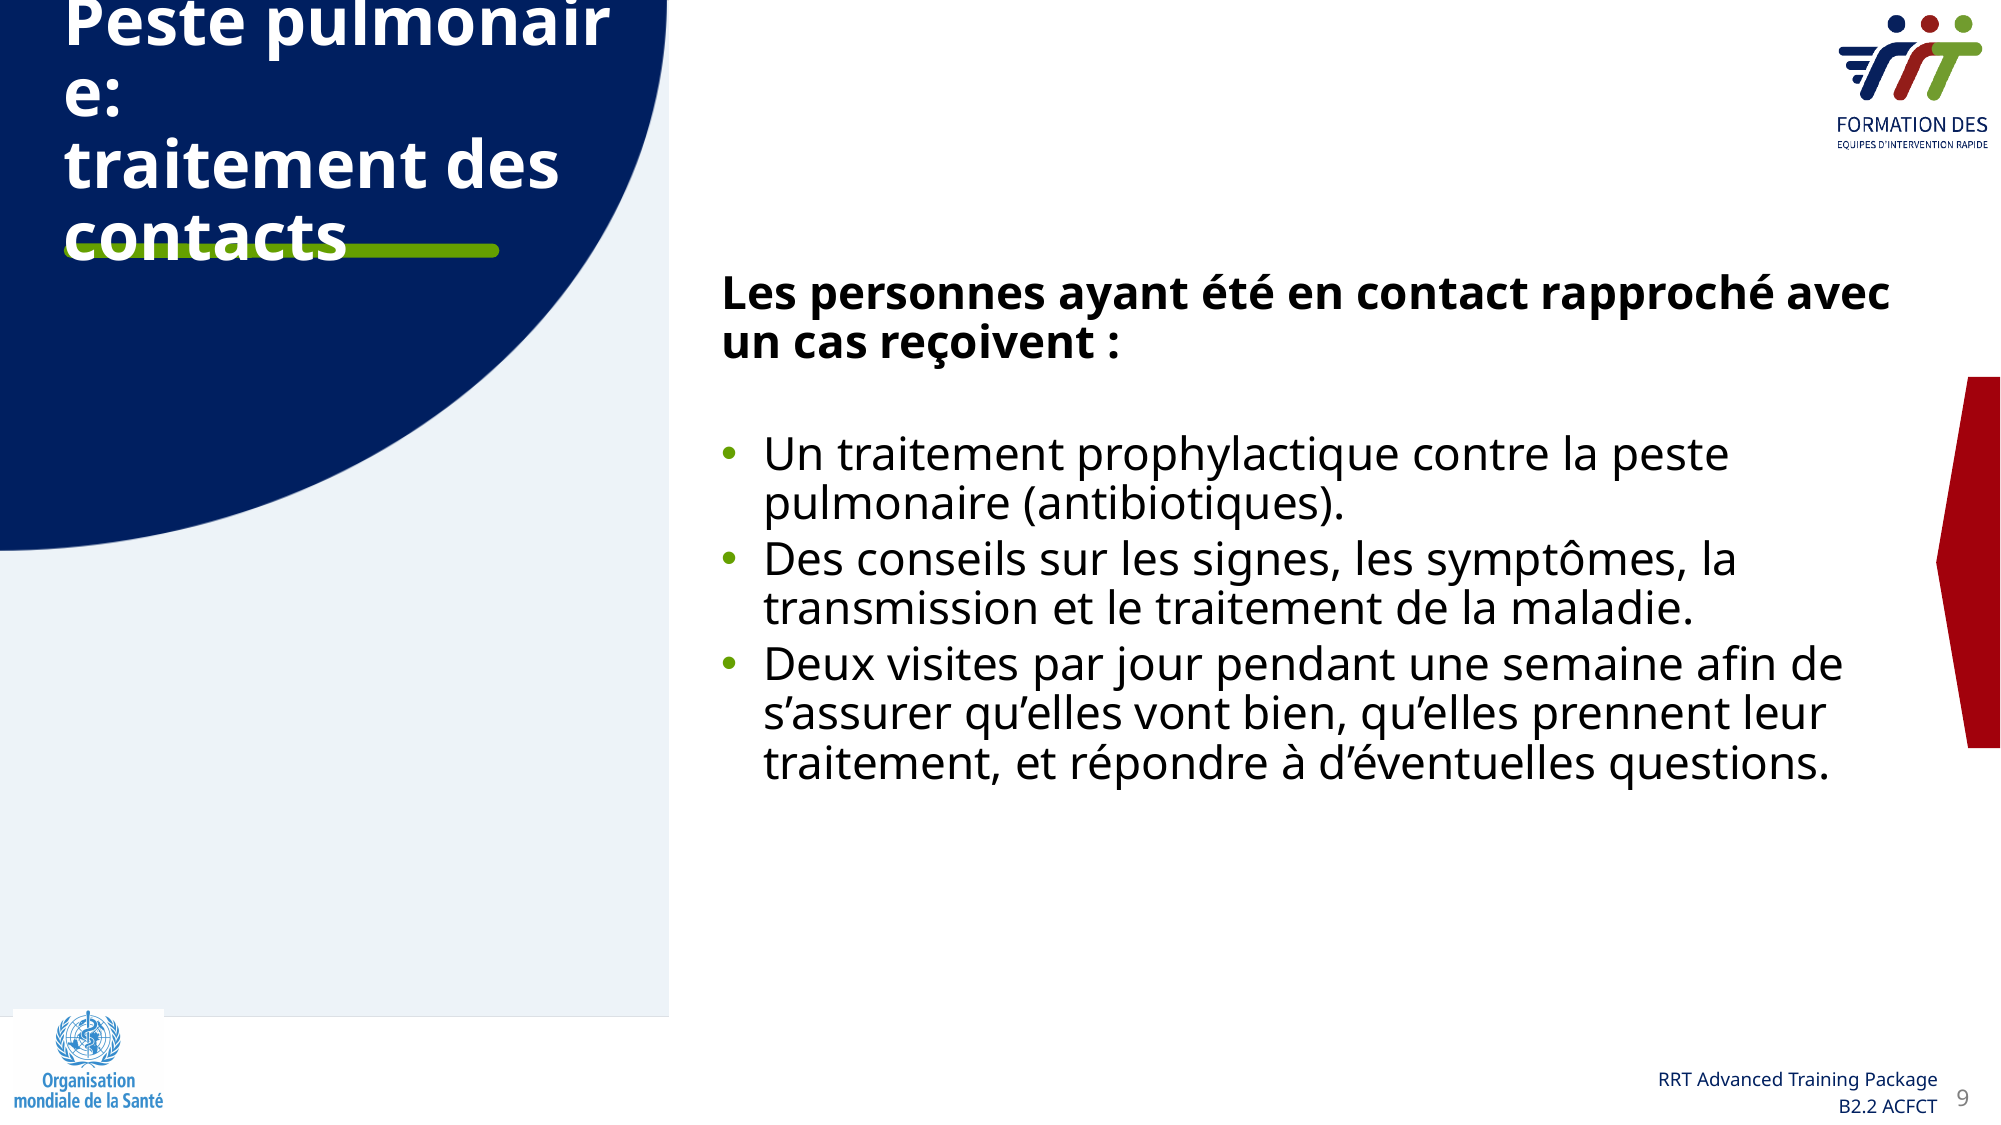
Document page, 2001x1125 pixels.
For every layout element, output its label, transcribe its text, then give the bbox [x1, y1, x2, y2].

picture [1837, 14, 1988, 150]
picture [0, 0, 669, 1109]
title Peste pulmonaire: traitement des contacts [55, 30, 629, 233]
text_box Les personnes ayant été en contact rapproché avec un cas reçoivent : Un traitement prophylactique contre la peste pulmonaire (antibiotiques). Des conseils sur les signes, les symptômes, la transmission et le traitement de la maladie. Deux visites par jour pendant une semaine afin de s’assurer qu’elles vont bien, qu’elles prennent leur traitement, et répondre à d’éventuelles questions. [714, 262, 1900, 978]
